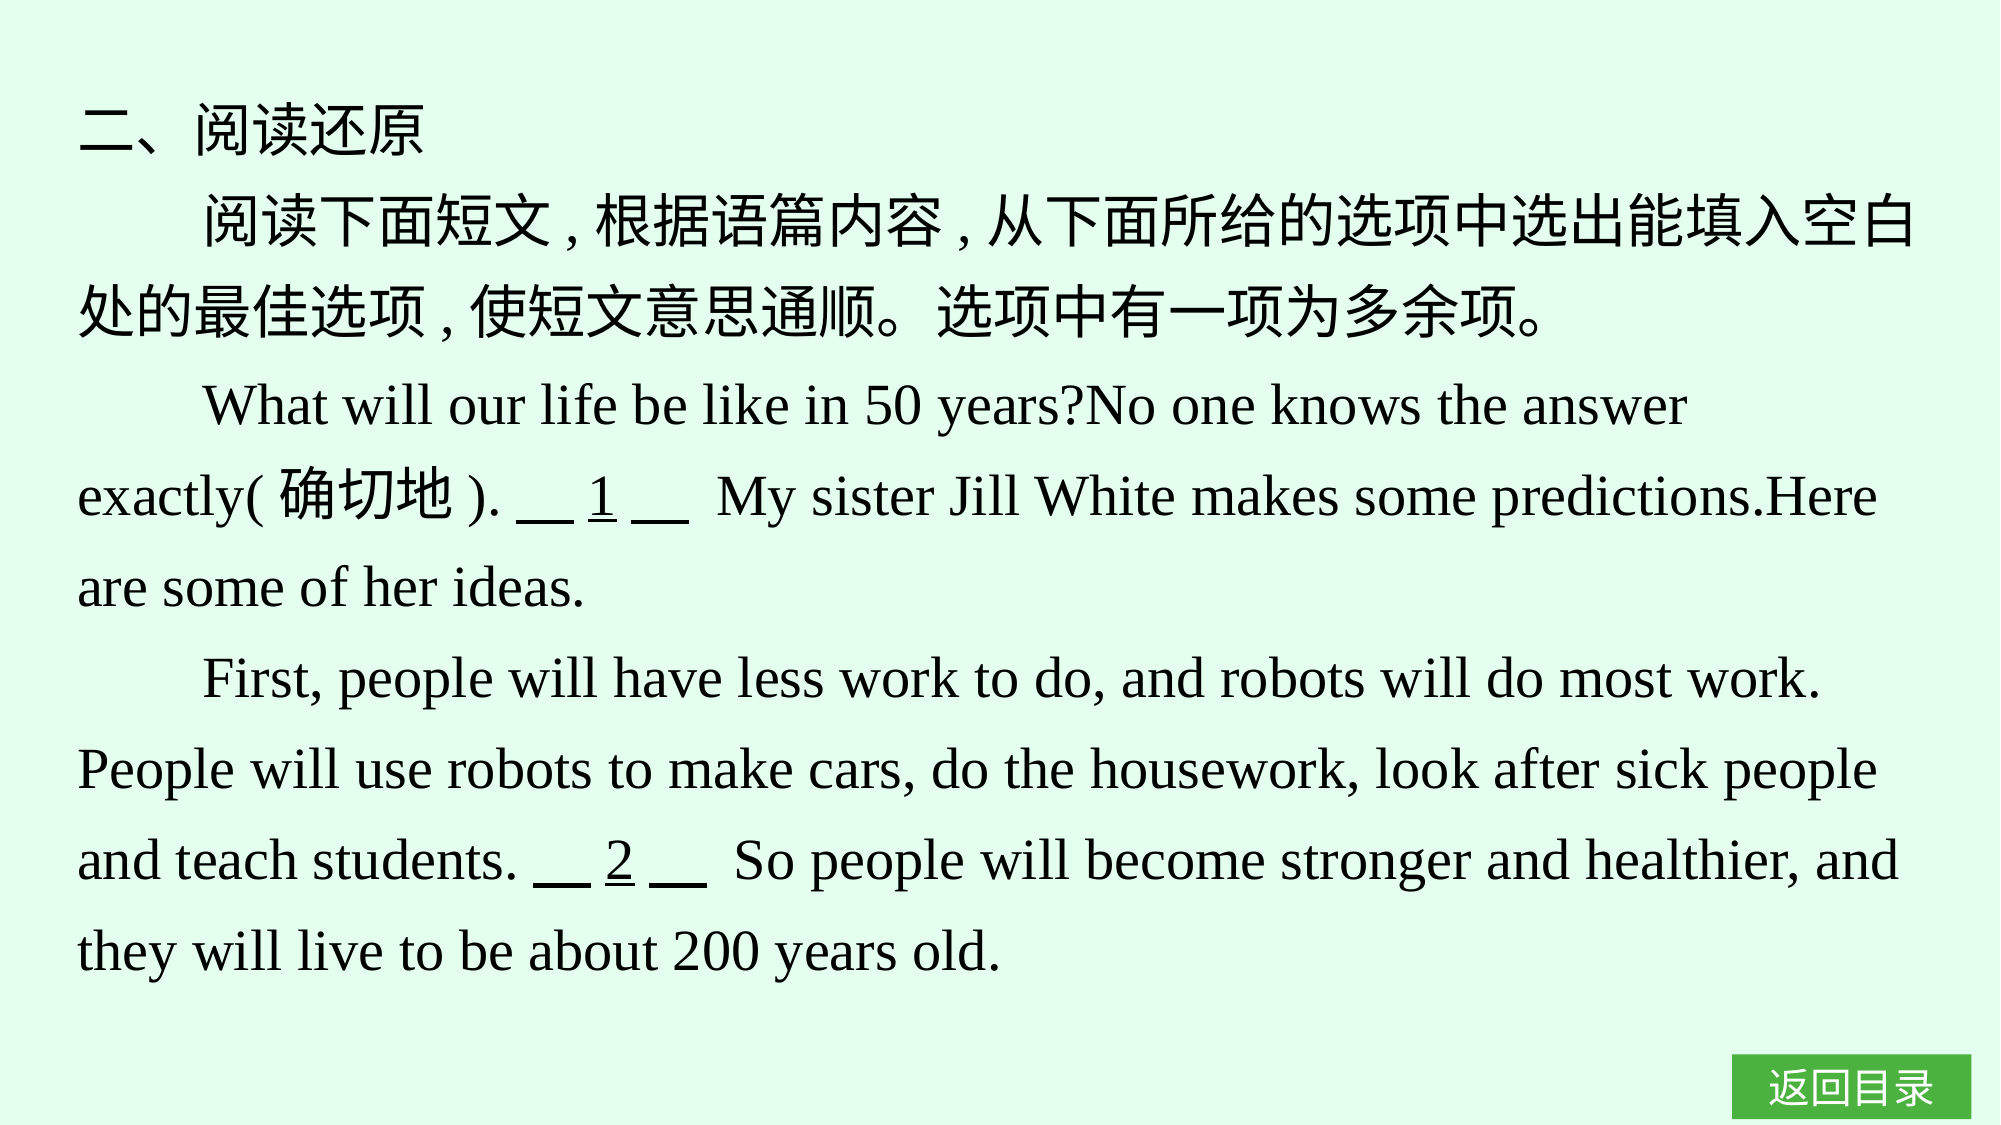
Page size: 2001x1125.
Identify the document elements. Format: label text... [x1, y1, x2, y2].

text_box 二、阅读还原 阅读下面短文,根据语篇内容,从下面所给的选项中选出能填入空白处的最佳选项,使短文意思通顺。选项中有一项为多余项。 What will our life be like in 50 years?No one knows the answer exactly(确切地). 1 My sister Jill White makes some predictions.Here are some of her ideas. First, people will have less work to do, and robots will do most work. People will use robots to make cars, do the housework, look after sick people and teach students. 2 So people will become stronger and healthier, and they will live to be about 200 years old. [62, 64, 1938, 990]
